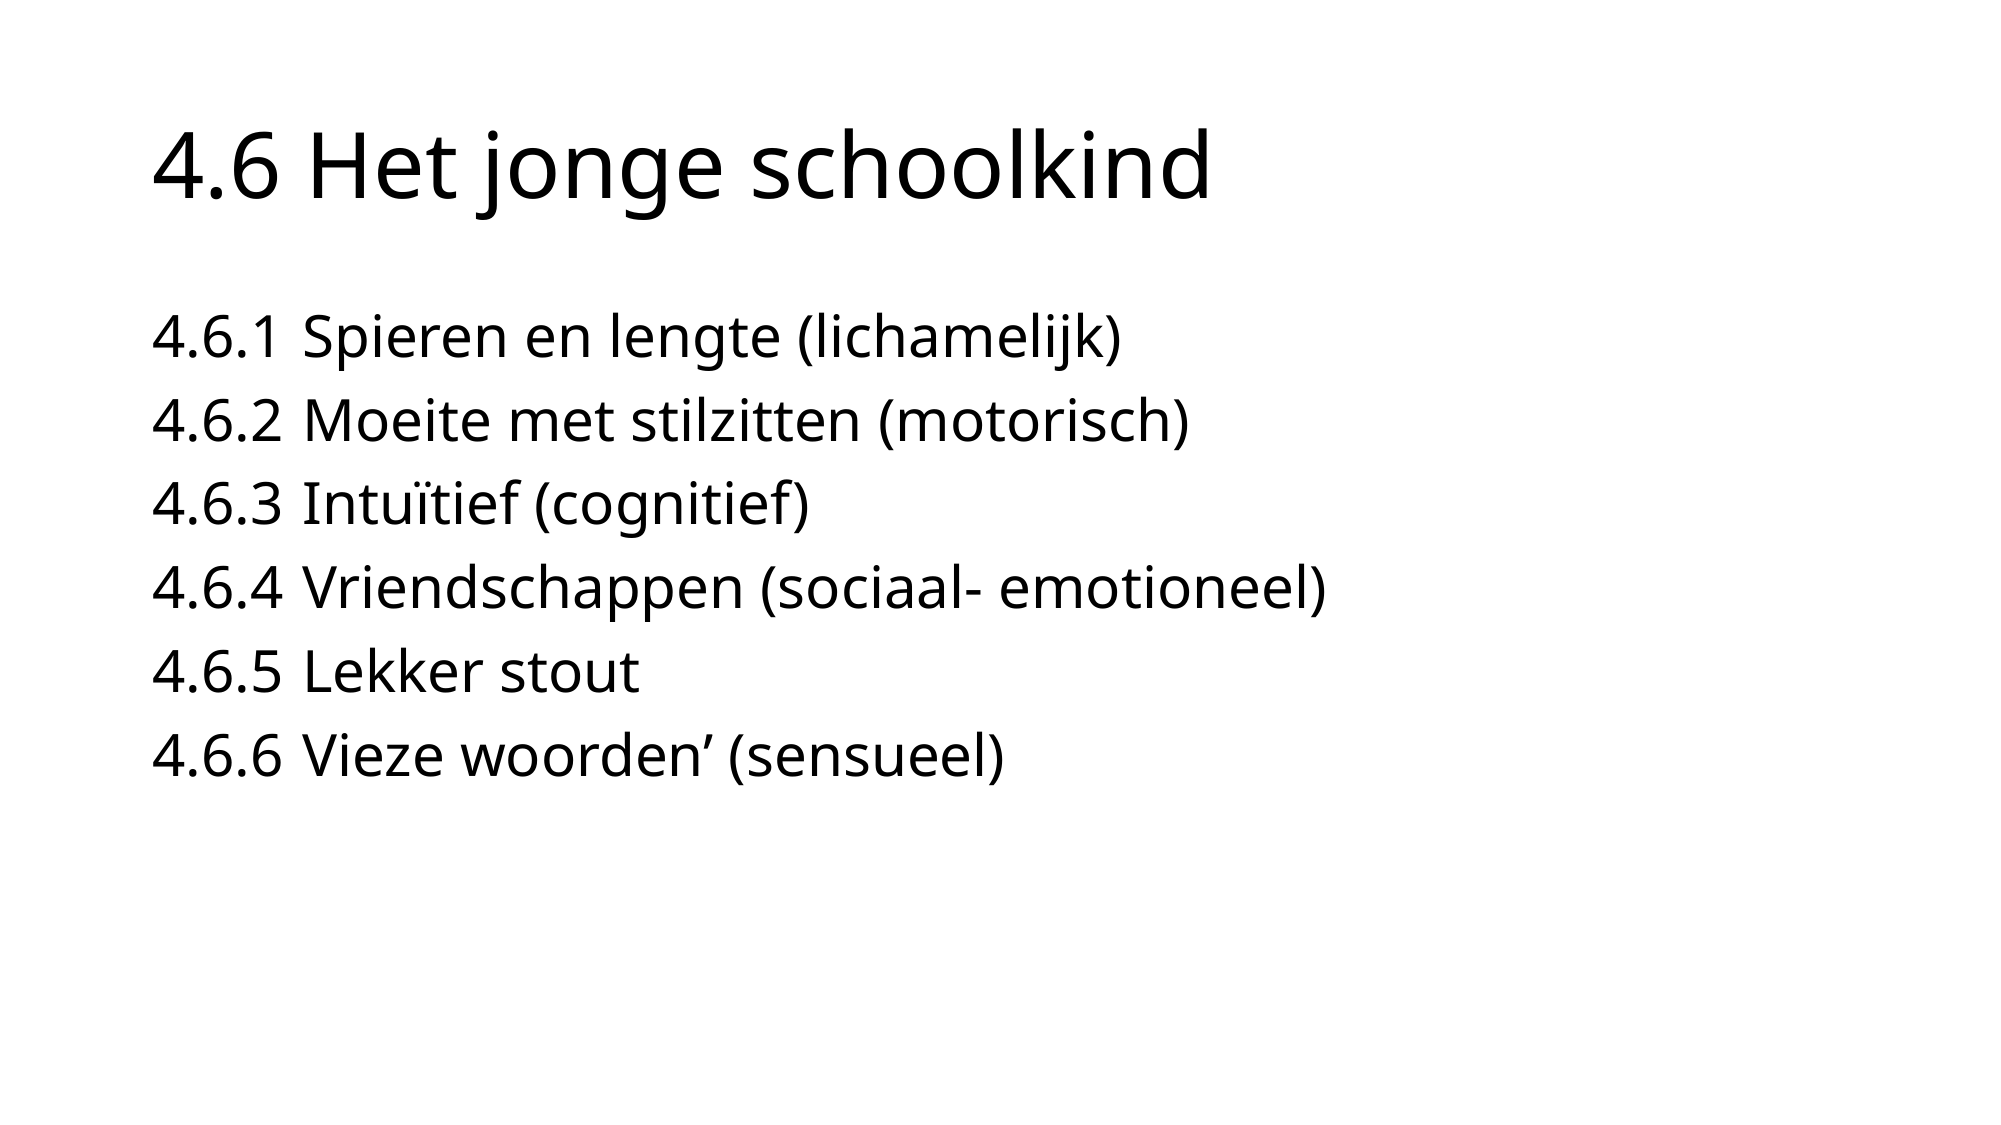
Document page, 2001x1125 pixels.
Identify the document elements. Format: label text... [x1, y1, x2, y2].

list 4.6.1 Spieren en lengte (lichamelijk) 4.6.2 Moeite met stilzitten (motorisch) 4.6.3 Intuïtief (cognitief) 4.6.4 Vriendschappen (sociaal- emotioneel) 4.6.5 Lekker stout 4.6.6 Vieze woorden’ (sensueel) [137, 299, 1863, 1014]
title 4.6 Het jonge schoolkind [137, 59, 1863, 278]
